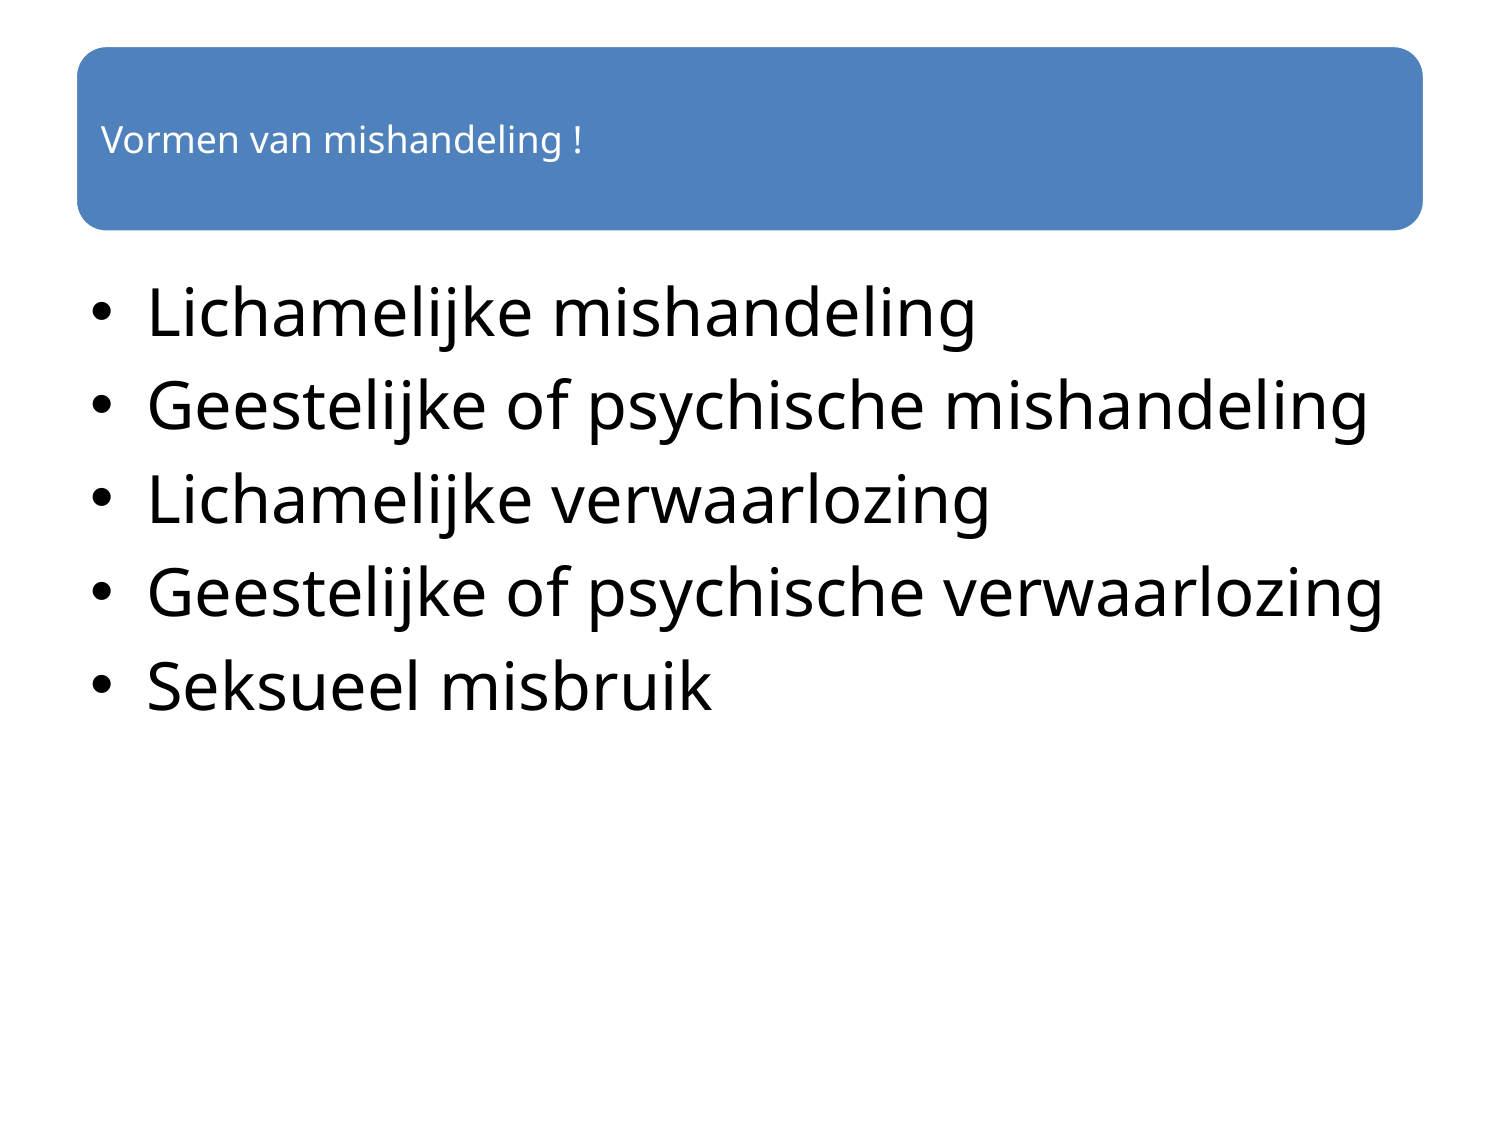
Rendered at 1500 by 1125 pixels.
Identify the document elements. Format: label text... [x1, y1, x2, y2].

list Lichamelijke mishandeling Geestelijke of psychische mishandeling Lichamelijke verwaarlozing Geestelijke of psychische verwaarlozing Seksueel misbruik [75, 262, 1425, 1005]
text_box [74, 44, 1426, 233]
